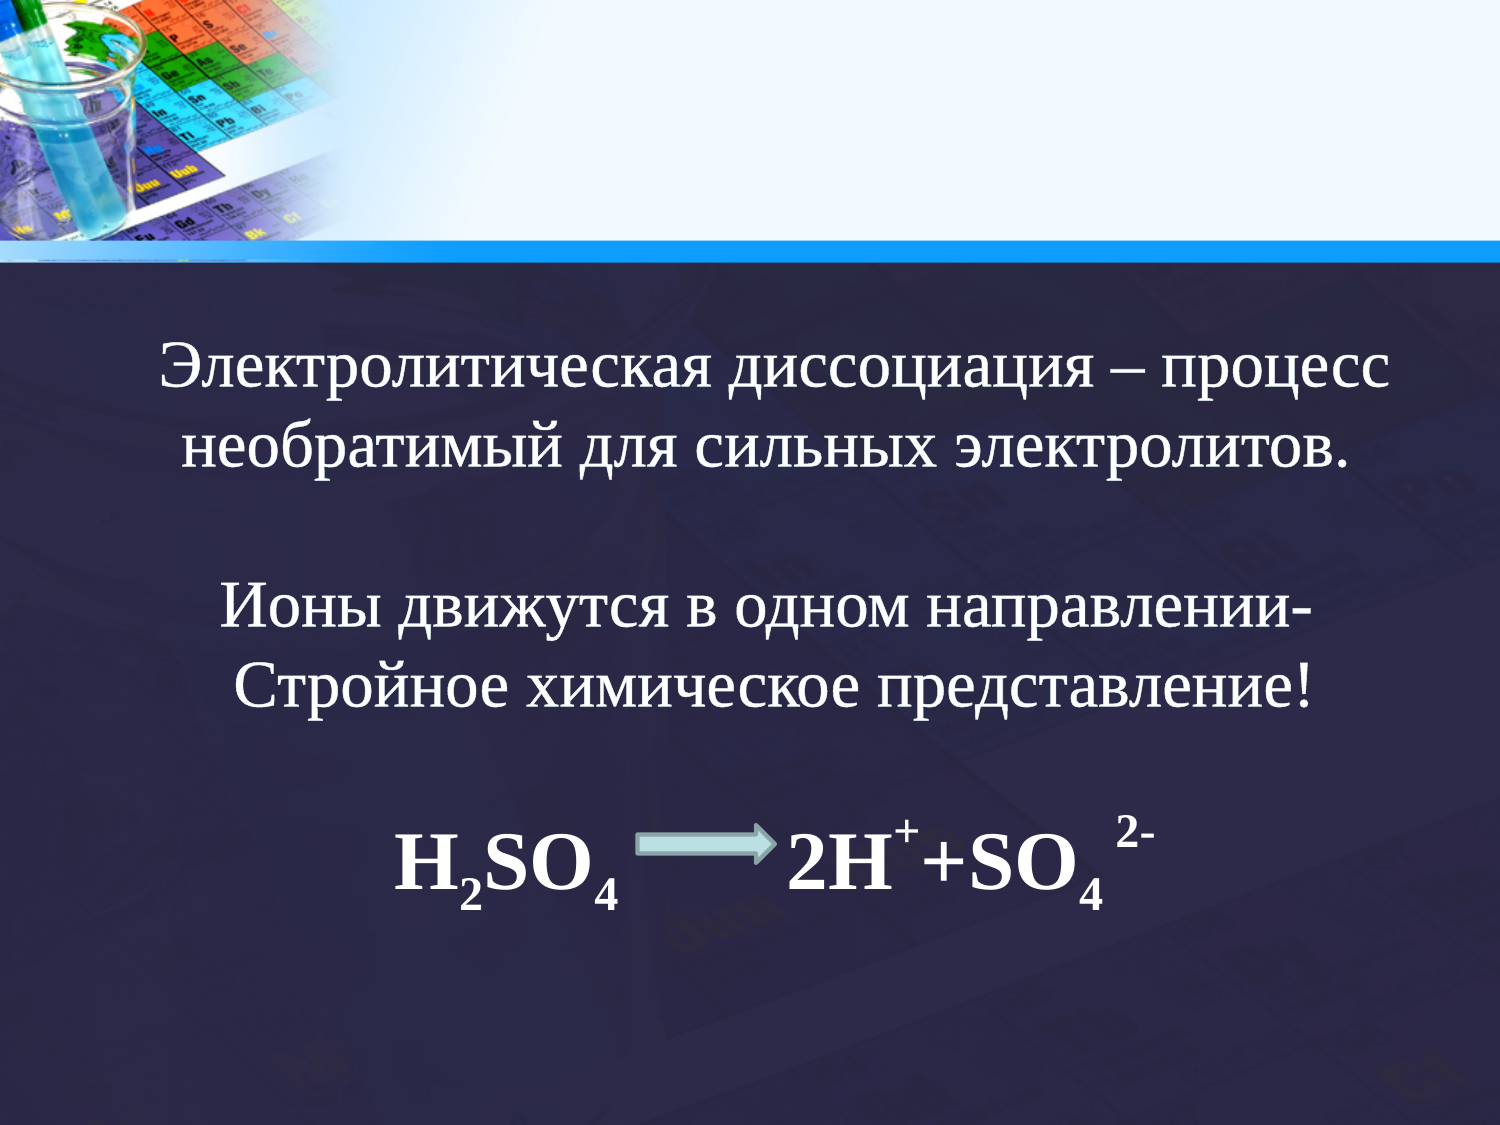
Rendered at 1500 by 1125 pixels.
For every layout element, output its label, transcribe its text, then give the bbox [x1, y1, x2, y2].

text_box Электролитическая диссоциация – процесс необратимый для сильных электролитов. Ионы движутся в одном направлении- Стройное химическое представление! H2SO4 2H++SO4 2- [87, 312, 1463, 1008]
text_box [635, 823, 778, 865]
picture [0, 0, 1500, 1125]
